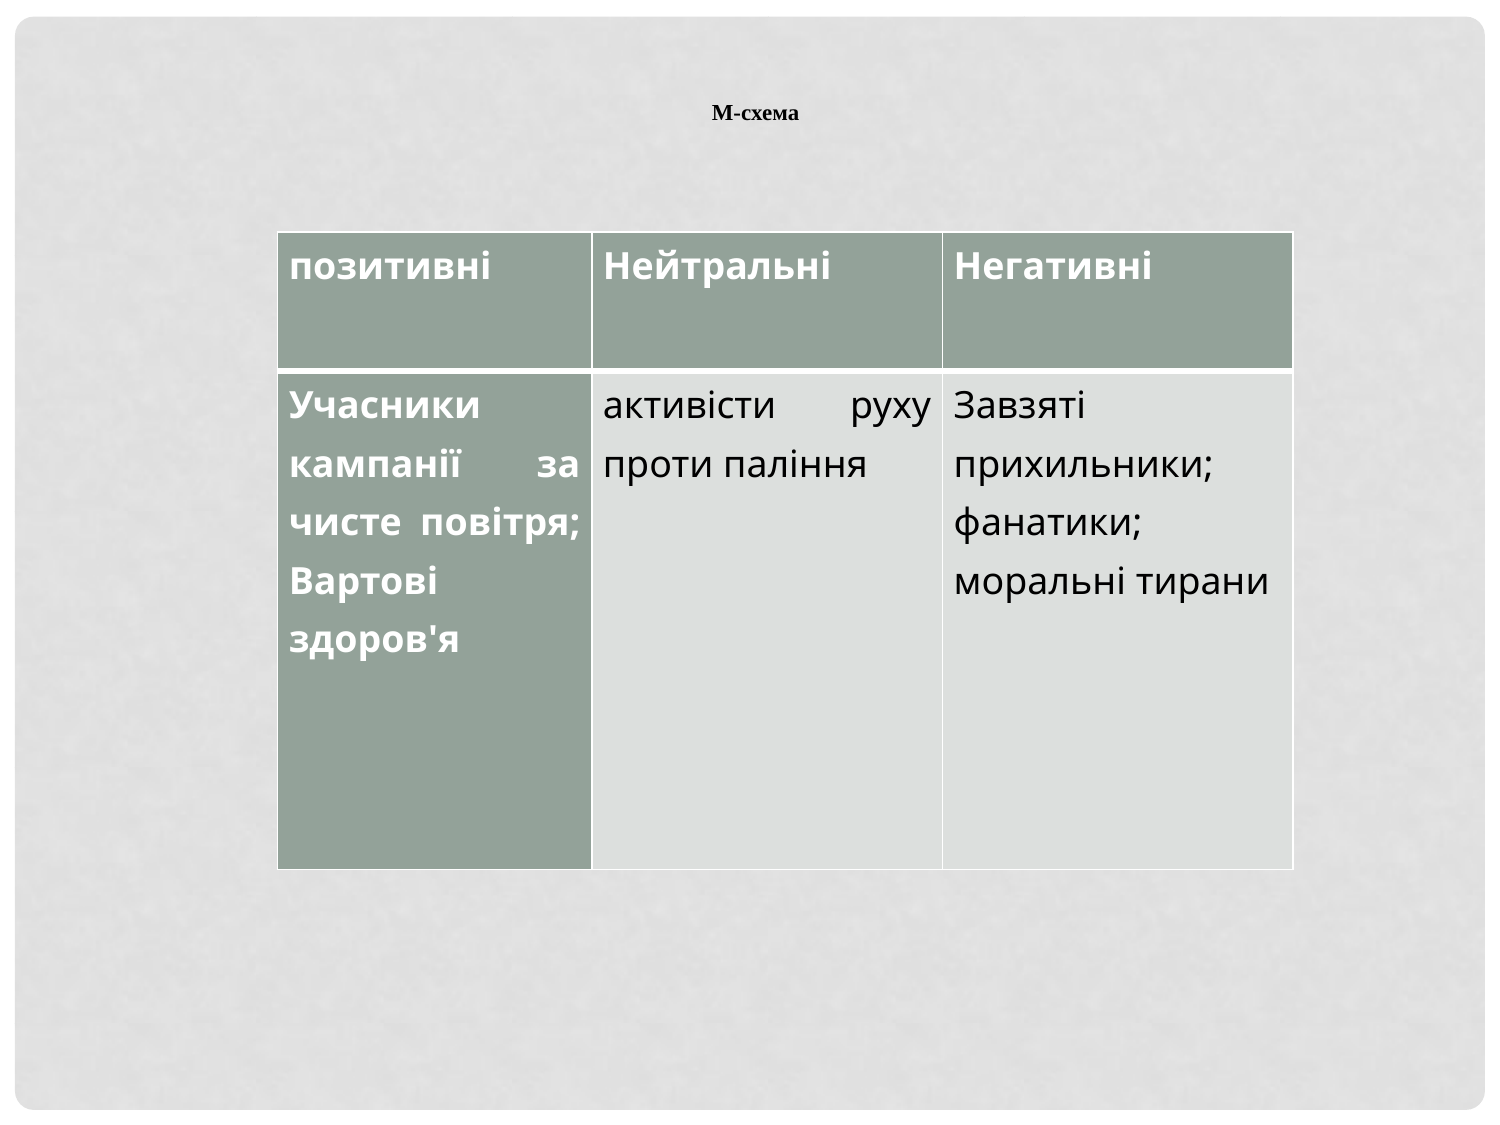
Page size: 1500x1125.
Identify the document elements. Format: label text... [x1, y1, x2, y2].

table_cell активісти руху проти паління [593, 374, 942, 869]
table_cell Учасники кампанії за чисте повітря; Вартові здоров'я [278, 374, 591, 869]
table_cell Завзяті прихильники; фанатики; моральні тирани [943, 374, 1292, 869]
table_header позитивні [278, 233, 591, 368]
text_box М-схема [159, 90, 1353, 133]
table_header Нейтральні [593, 233, 942, 368]
table_header Негативні [943, 233, 1292, 368]
